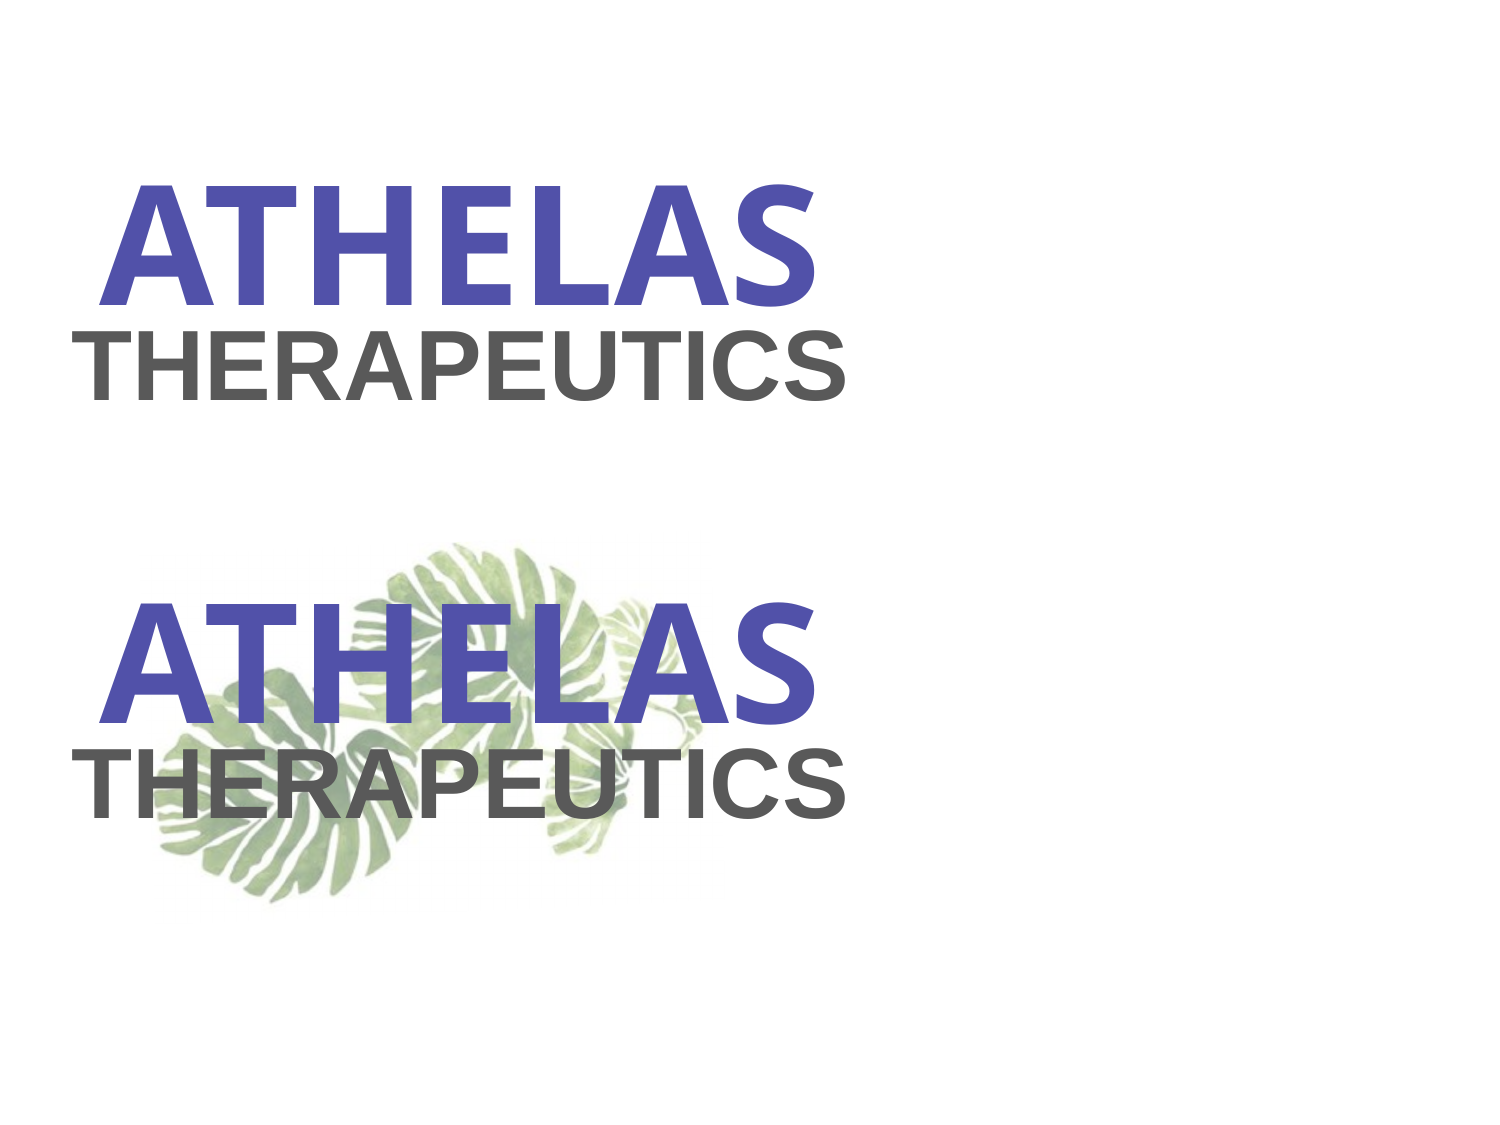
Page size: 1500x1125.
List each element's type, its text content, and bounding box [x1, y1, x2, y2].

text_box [39, 466, 955, 963]
title ATHELAS THERAPEUTICS [52, 186, 869, 426]
